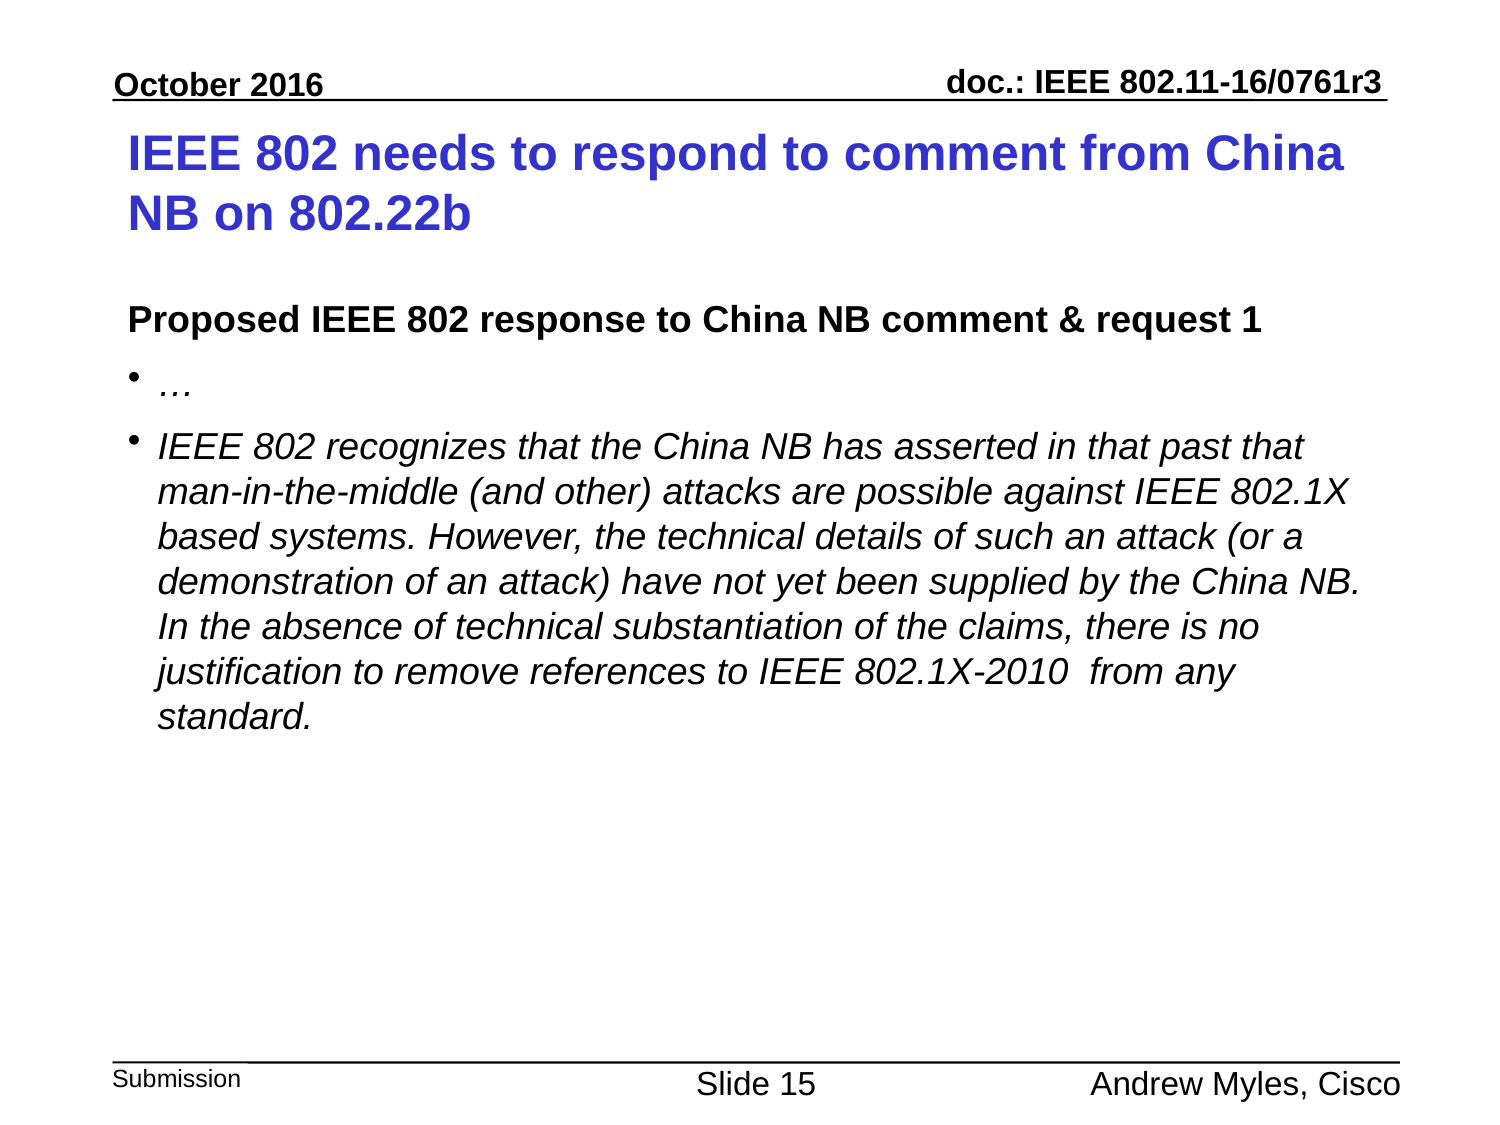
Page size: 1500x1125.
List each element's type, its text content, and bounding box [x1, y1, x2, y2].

footer Andrew Myles, Cisco [1087, 1061, 1402, 1103]
list Proposed IEEE 802 response to China NB comment & request 1 … IEEE 802 recognizes that the China NB has asserted in that past that man-in-the-middle (and other) attacks are possible against IEEE 802.1X based systems. However, the technical details of such an attack (or a demonstration of an attack) have not yet been supplied by the China NB. In the absence of technical substantiation of the claims, there is no justification to remove references to IEEE 802.1X-2010 from any standard. [112, 287, 1388, 963]
slide_number Slide 15 [695, 1061, 818, 1103]
title IEEE 802 needs to respond to comment from China NB on 802.22b [112, 112, 1388, 287]
